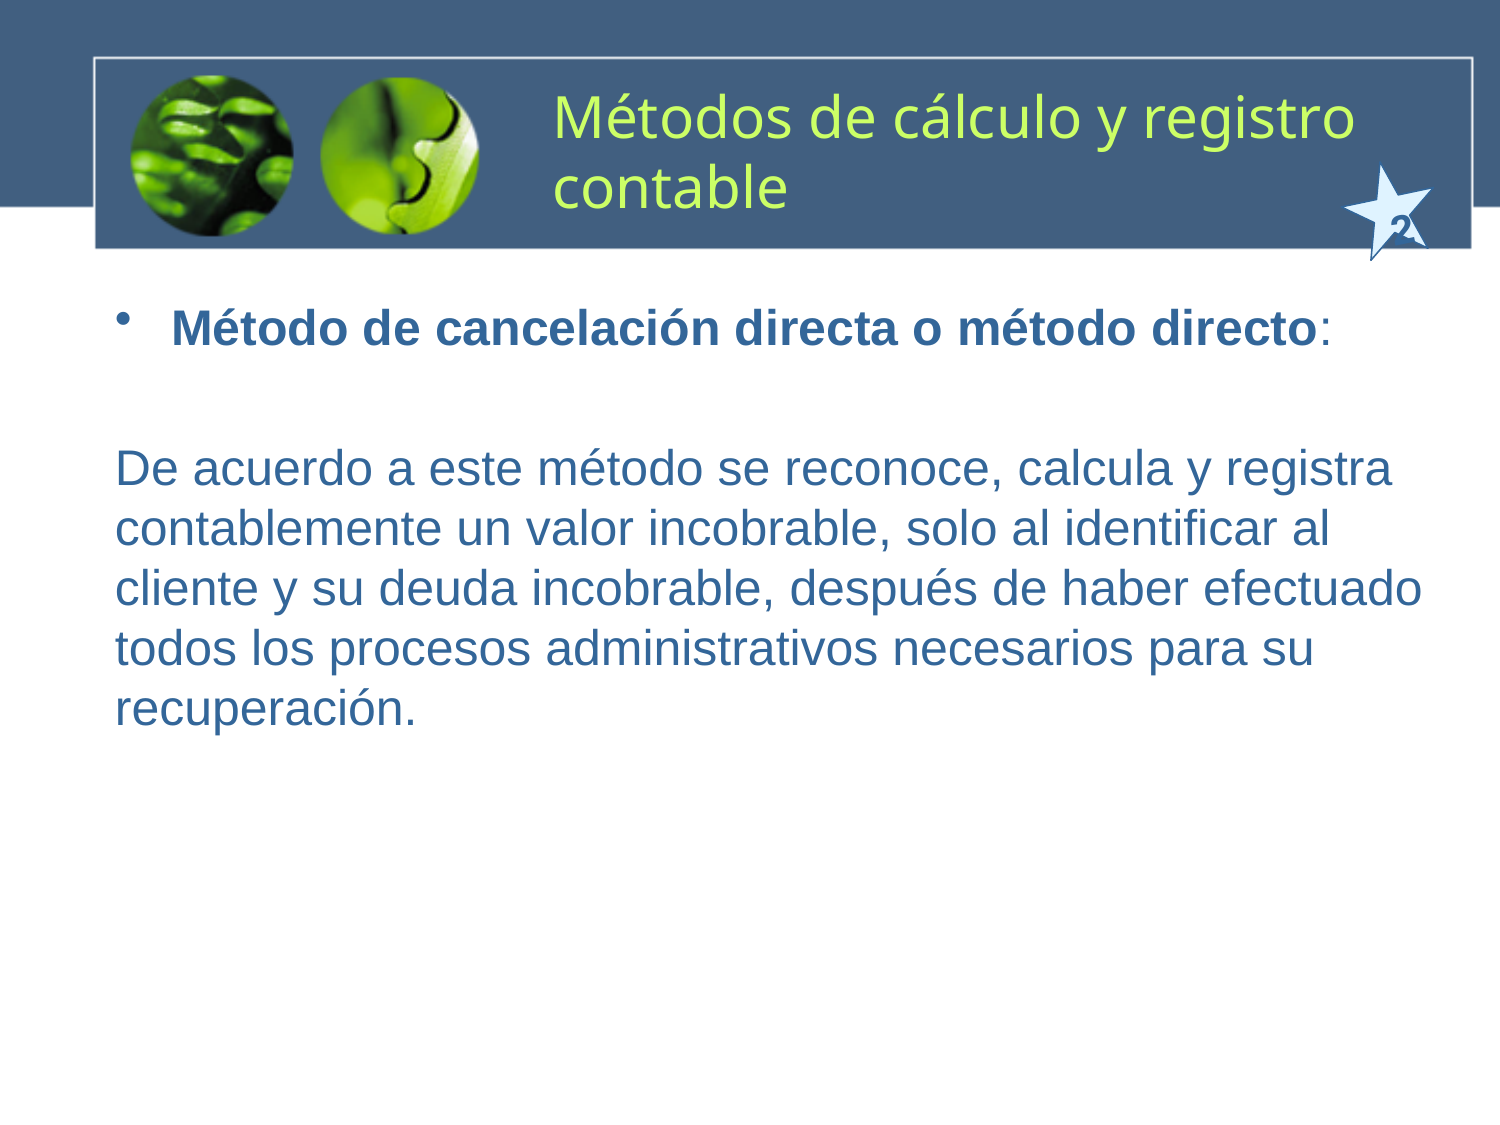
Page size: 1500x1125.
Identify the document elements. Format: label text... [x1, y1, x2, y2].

list Método de cancelación directa o método directo: De acuerdo a este método se reconoce, calcula y registra contablemente un valor incobrable, solo al identificar al cliente y su deuda incobrable, después de haber efectuado todos los procesos administrativos necesarios para su recuperación. [99, 287, 1463, 988]
picture [0, 0, 1500, 1125]
title Métodos de cálculo y registro contable [537, 62, 1450, 238]
text_box 2 [1341, 161, 1434, 261]
